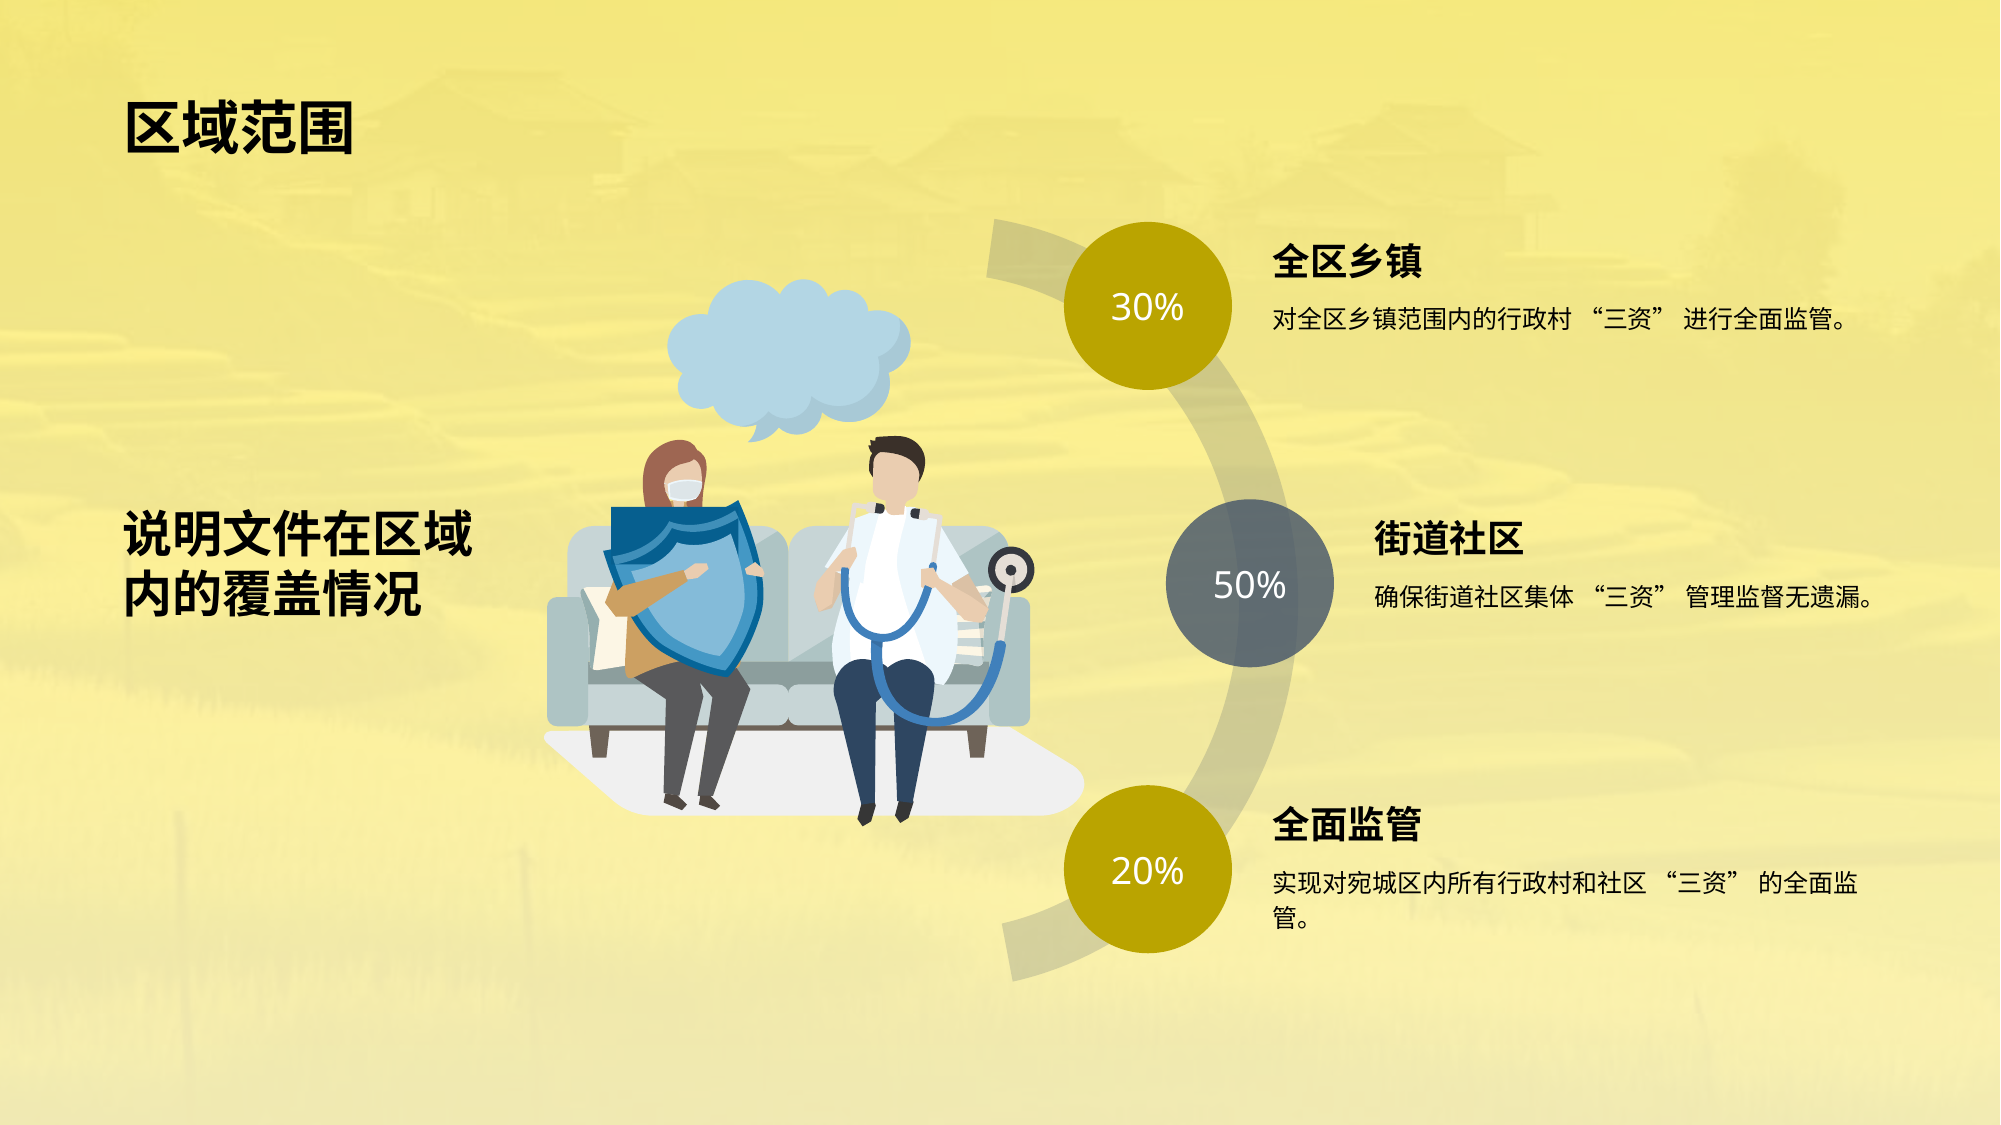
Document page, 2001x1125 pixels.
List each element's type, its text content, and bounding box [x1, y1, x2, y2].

title 区域范围 [108, 21, 1890, 169]
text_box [108, 214, 1892, 1004]
